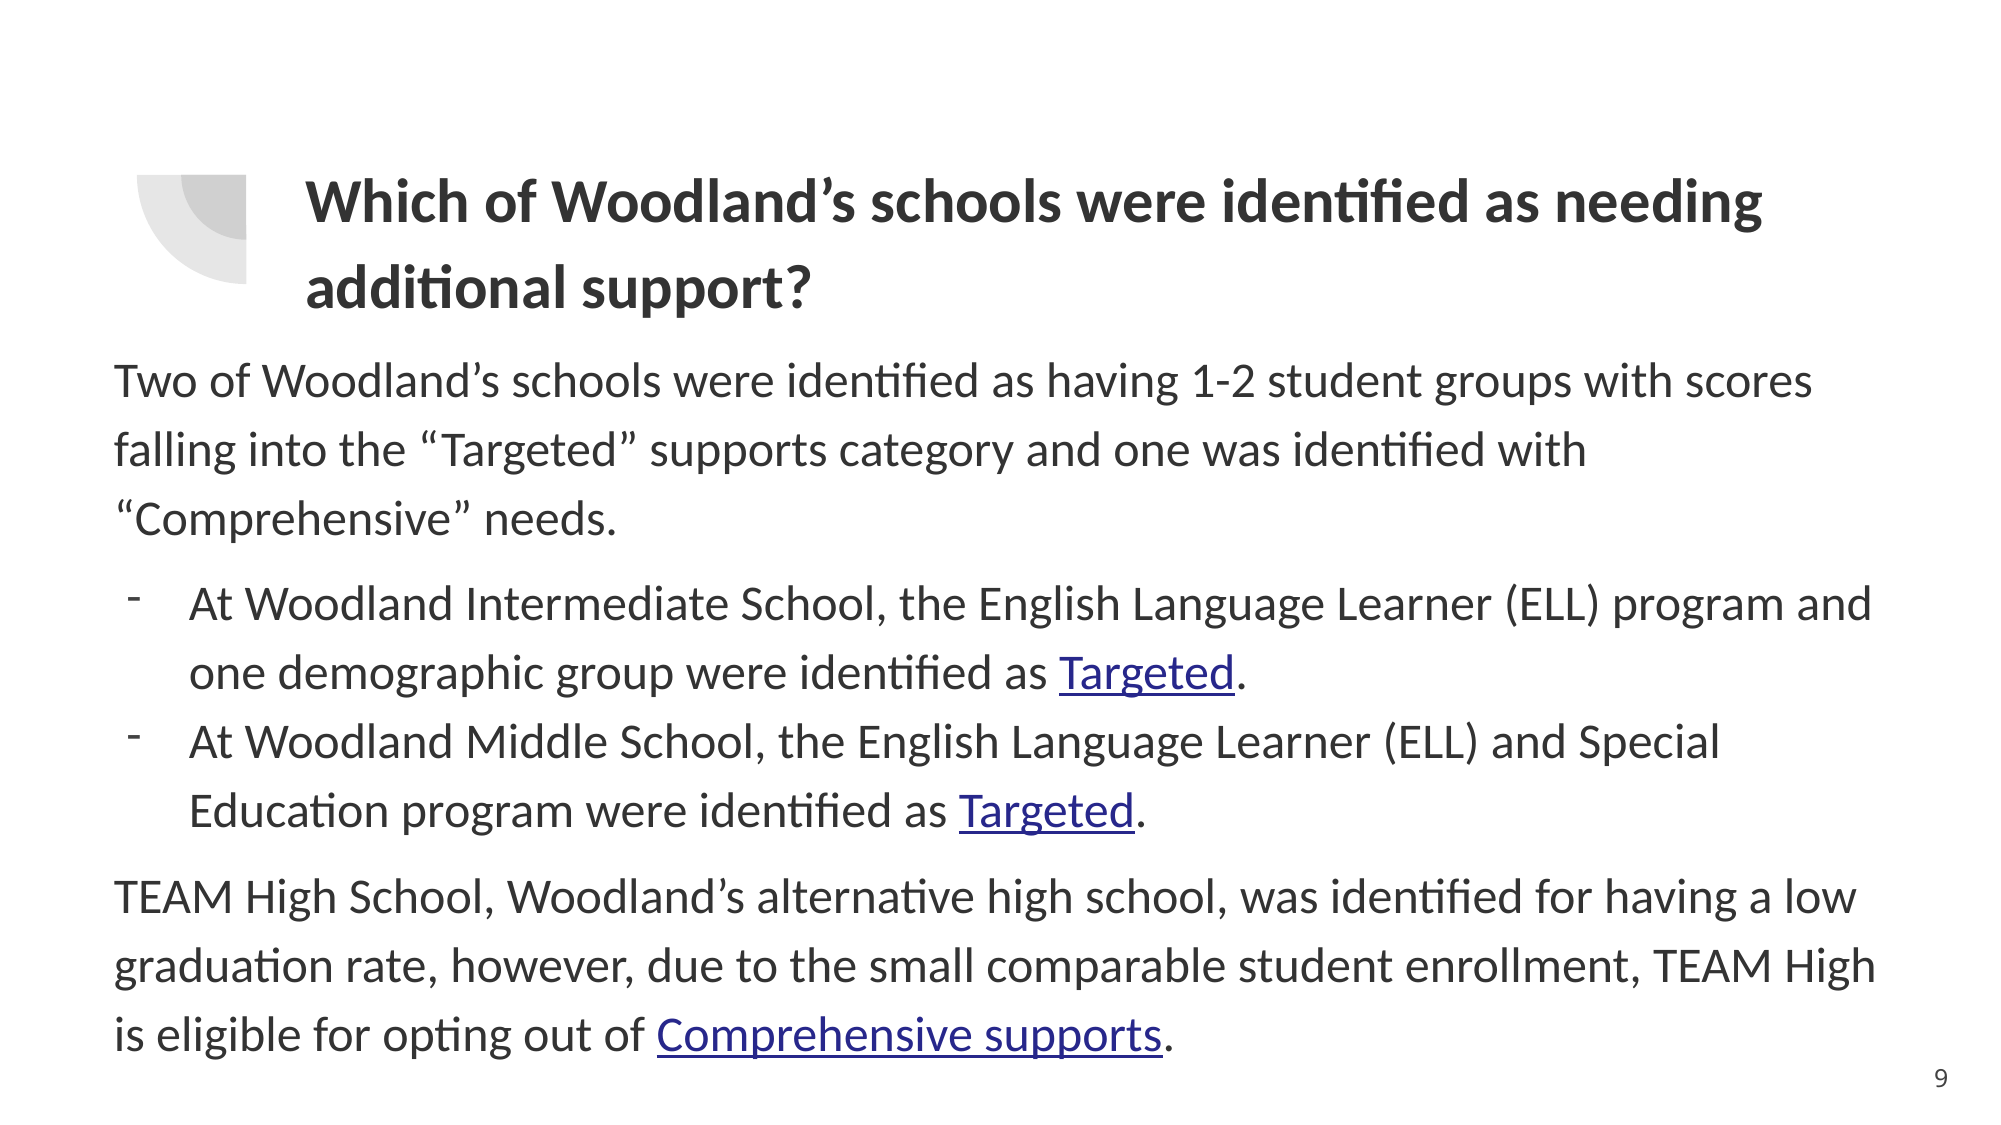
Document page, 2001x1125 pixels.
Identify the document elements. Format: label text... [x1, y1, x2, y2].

list Two of Woodland’s schools were identified as having 1-2 student groups with scores falling into the “Targeted” supports category and one was identified with “Comprehensive” needs. At Woodland Intermediate School, the English Language Learner (ELL) program and one demographic group were identified as Targeted. At Woodland Middle School, the English Language Learner (ELL) and Special Education program were identified as Targeted. TEAM High School, Woodland’s alternative high school, was identified for having a low graduation rate, however, due to the small comparable student enrollment, TEAM High is eligible for opting out of Comprehensive supports. [93, 318, 1906, 1037]
title Which of Woodland’s schools were identified as needing additional support? [285, 36, 1823, 286]
slide_number ‹#› [1848, 1036, 1969, 1123]
